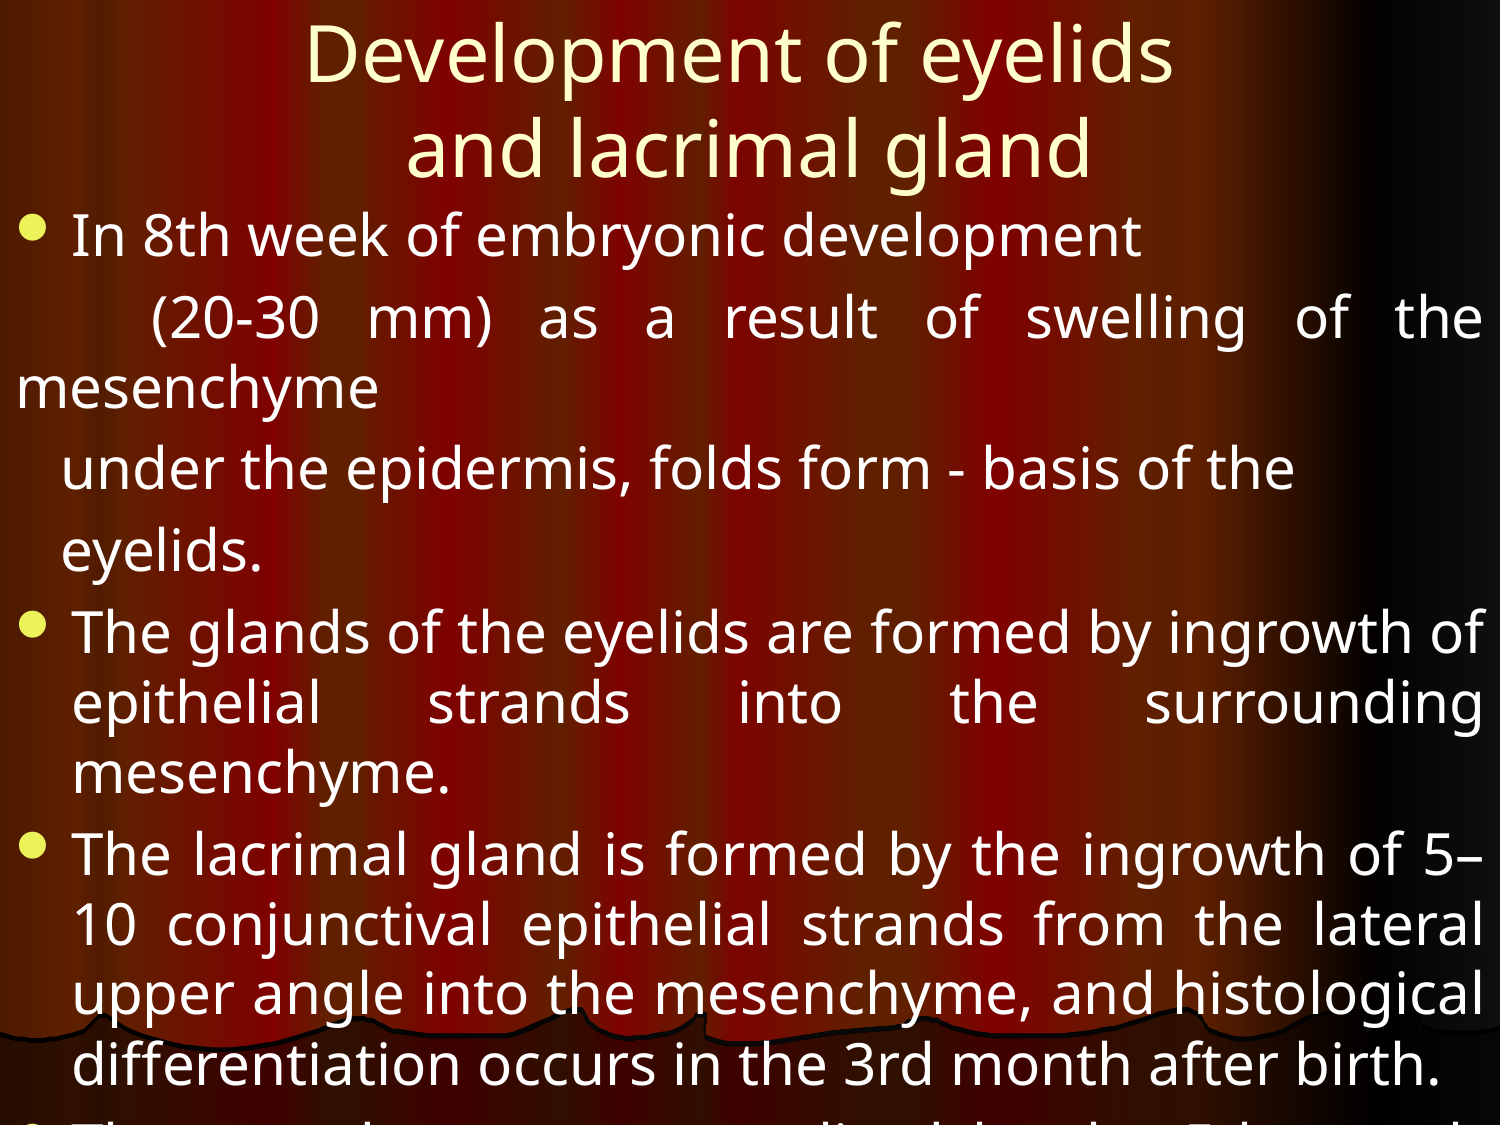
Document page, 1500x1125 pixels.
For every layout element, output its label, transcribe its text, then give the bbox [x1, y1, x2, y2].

list In 8th week of embryonic development (20-30 mm) as a result of swelling of the mesenchyme under the epidermis, folds form - basis of the eyelids. The glands of the eyelids are formed by ingrowth of epithelial strands into the surrounding mesenchyme. The lacrimal gland is formed by the ingrowth of 5–10 conjunctival epithelial strands from the lateral upper angle into the mesenchyme, and histological differentiation occurs in the 3rd month after birth. The tear ducts are recanalized by the 5th month after birth. [0, 190, 1500, 935]
title Development of eyelids and lacrimal gland [0, 4, 1500, 190]
